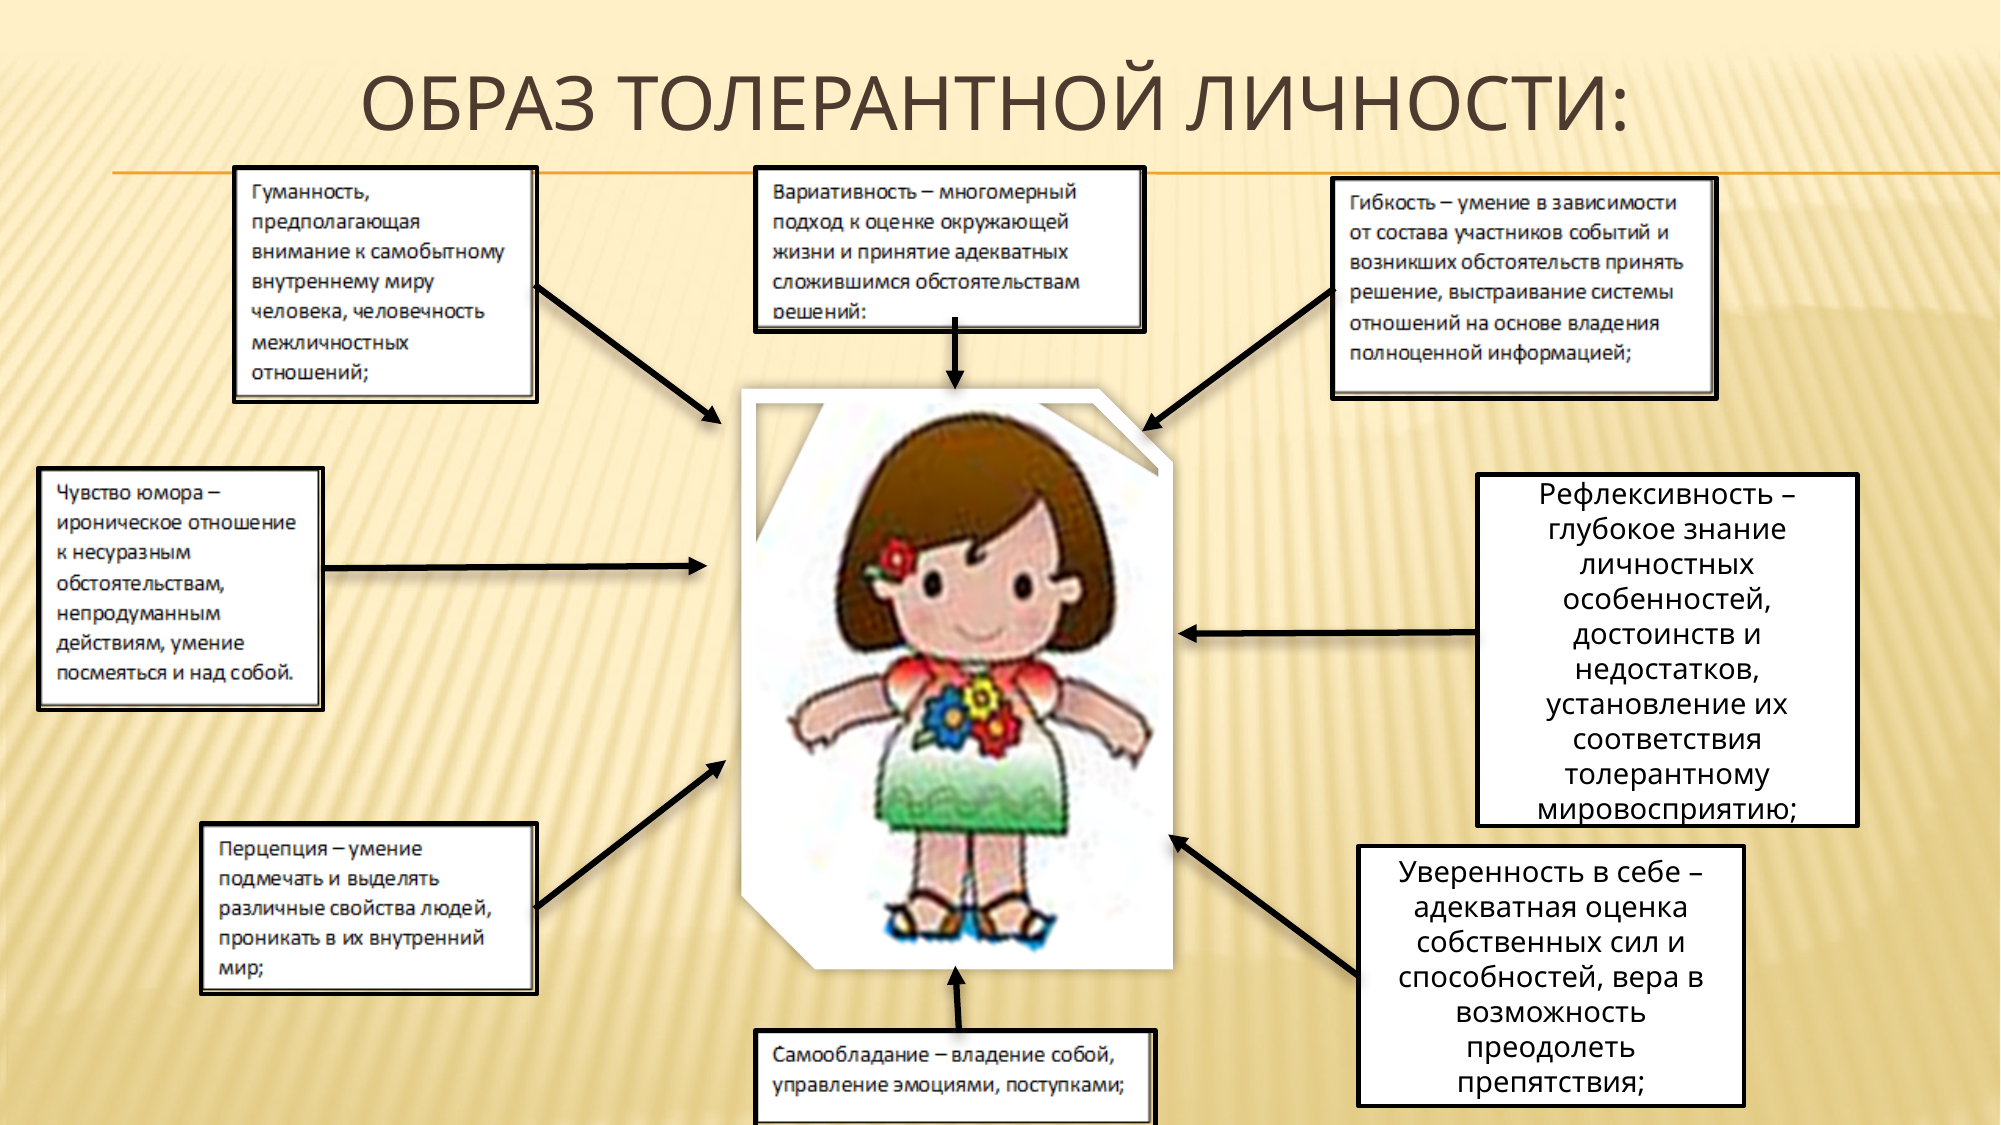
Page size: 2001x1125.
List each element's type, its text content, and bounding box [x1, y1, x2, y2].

picture [40, 469, 322, 708]
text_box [534, 284, 722, 425]
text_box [320, 565, 708, 569]
title Образ толерантной личности: [132, 1, 1858, 199]
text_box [954, 965, 960, 1033]
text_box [1167, 834, 1359, 977]
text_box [1141, 287, 1335, 432]
picture [203, 825, 535, 993]
picture [1334, 179, 1715, 397]
picture [748, 395, 1166, 963]
picture [235, 169, 535, 400]
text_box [534, 759, 727, 910]
picture [757, 169, 1143, 330]
text_box Уверенность в себе – адекватная оценка собственных сил и способностей, вера в возможность преодолеть препятствия; [1356, 844, 1746, 1108]
text_box Рефлексивность – глубокое знание личностных особенностей, достоинств и недостатков, установление их соответствия толерантному мировосприятию; [1475, 473, 1859, 828]
picture [757, 1032, 1154, 1125]
